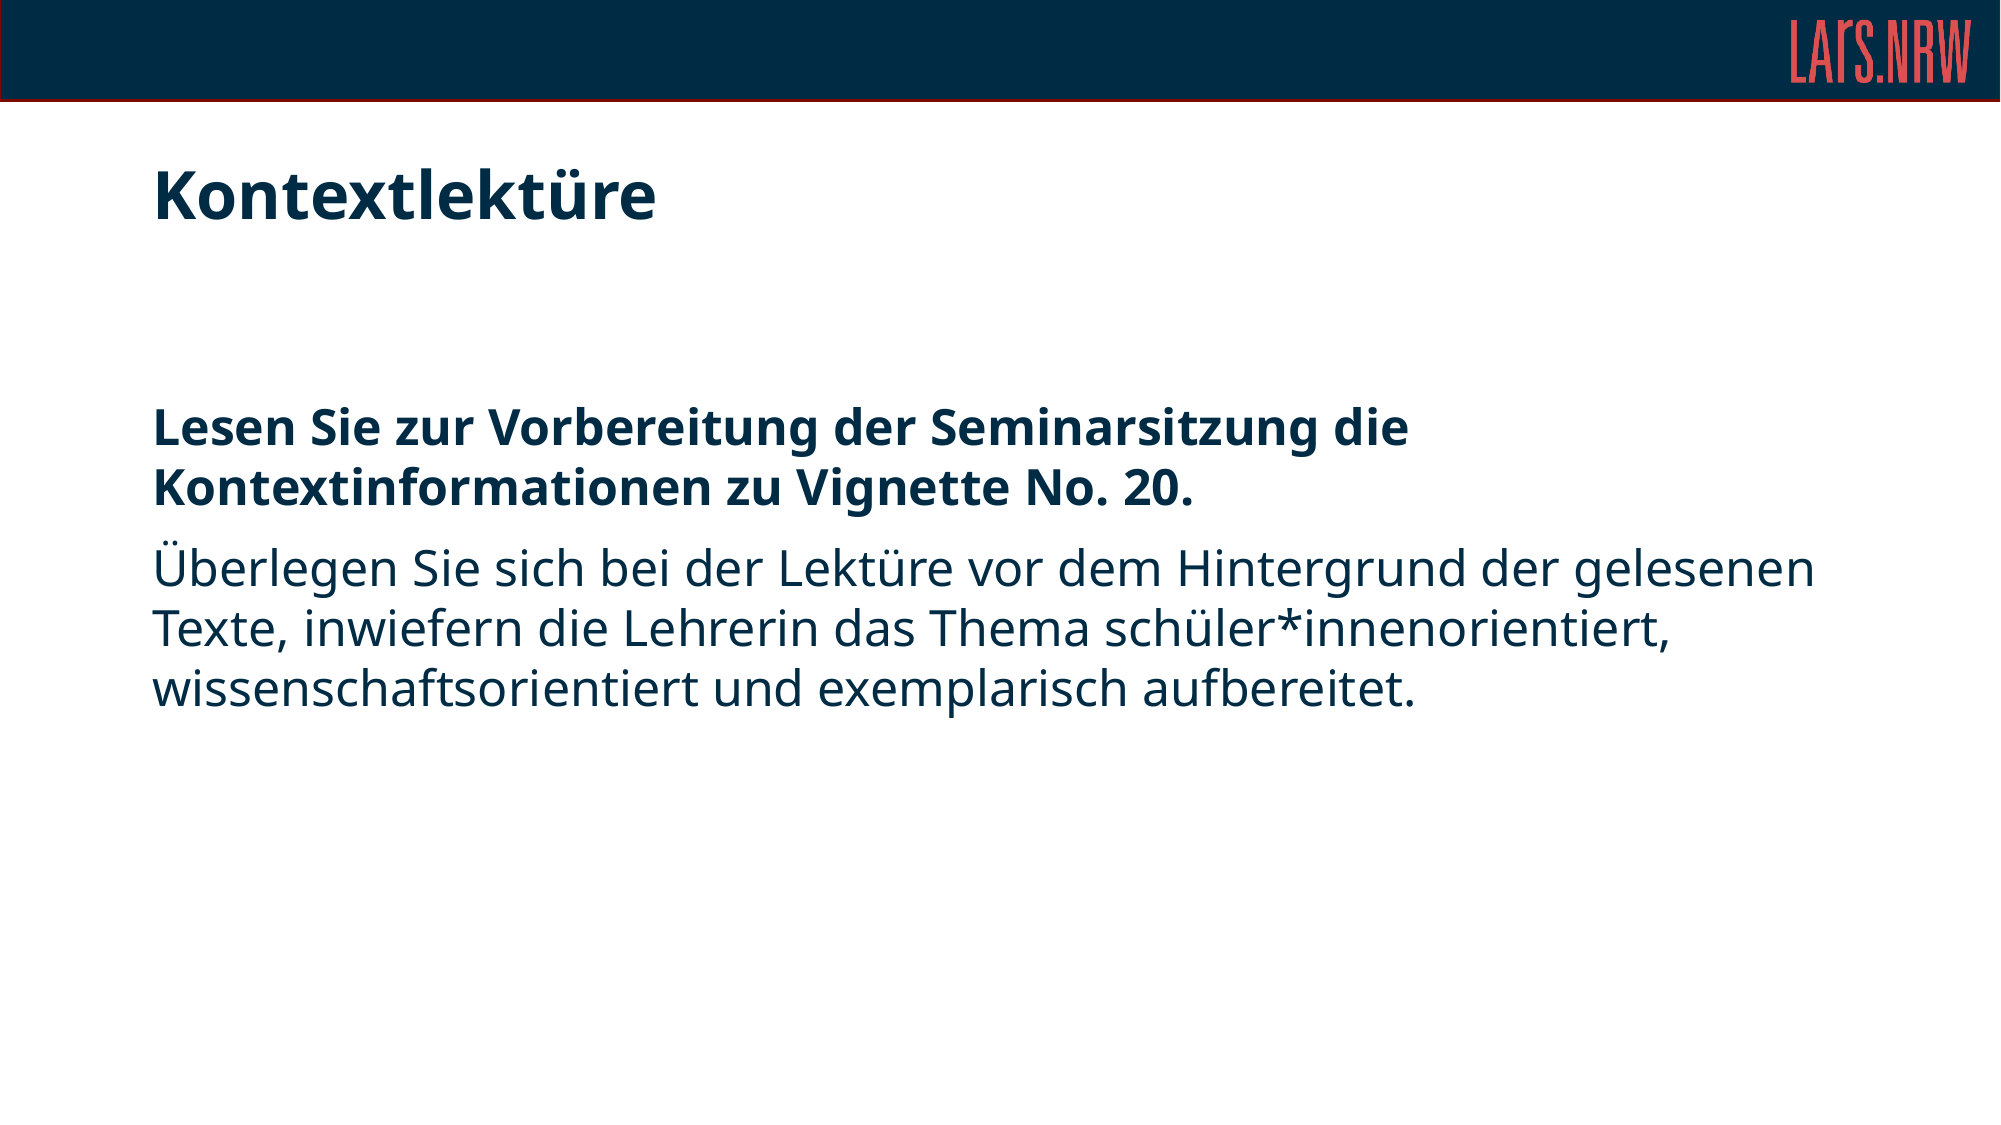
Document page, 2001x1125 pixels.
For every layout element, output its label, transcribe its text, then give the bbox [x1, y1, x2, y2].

list Kontextlektüre Lesen Sie zur Vorbereitung der Seminarsitzung die Kontextinformationen zu Vignette No. 20. Überlegen Sie sich bei der Lektüre vor dem Hintergrund der gelesenen Texte, inwiefern die Lehrerin das Thema schüler*innenorientiert, wissenschaftsorientiert und exemplarisch aufbereitet. [137, 145, 1863, 1079]
picture [1773, 6, 1977, 99]
